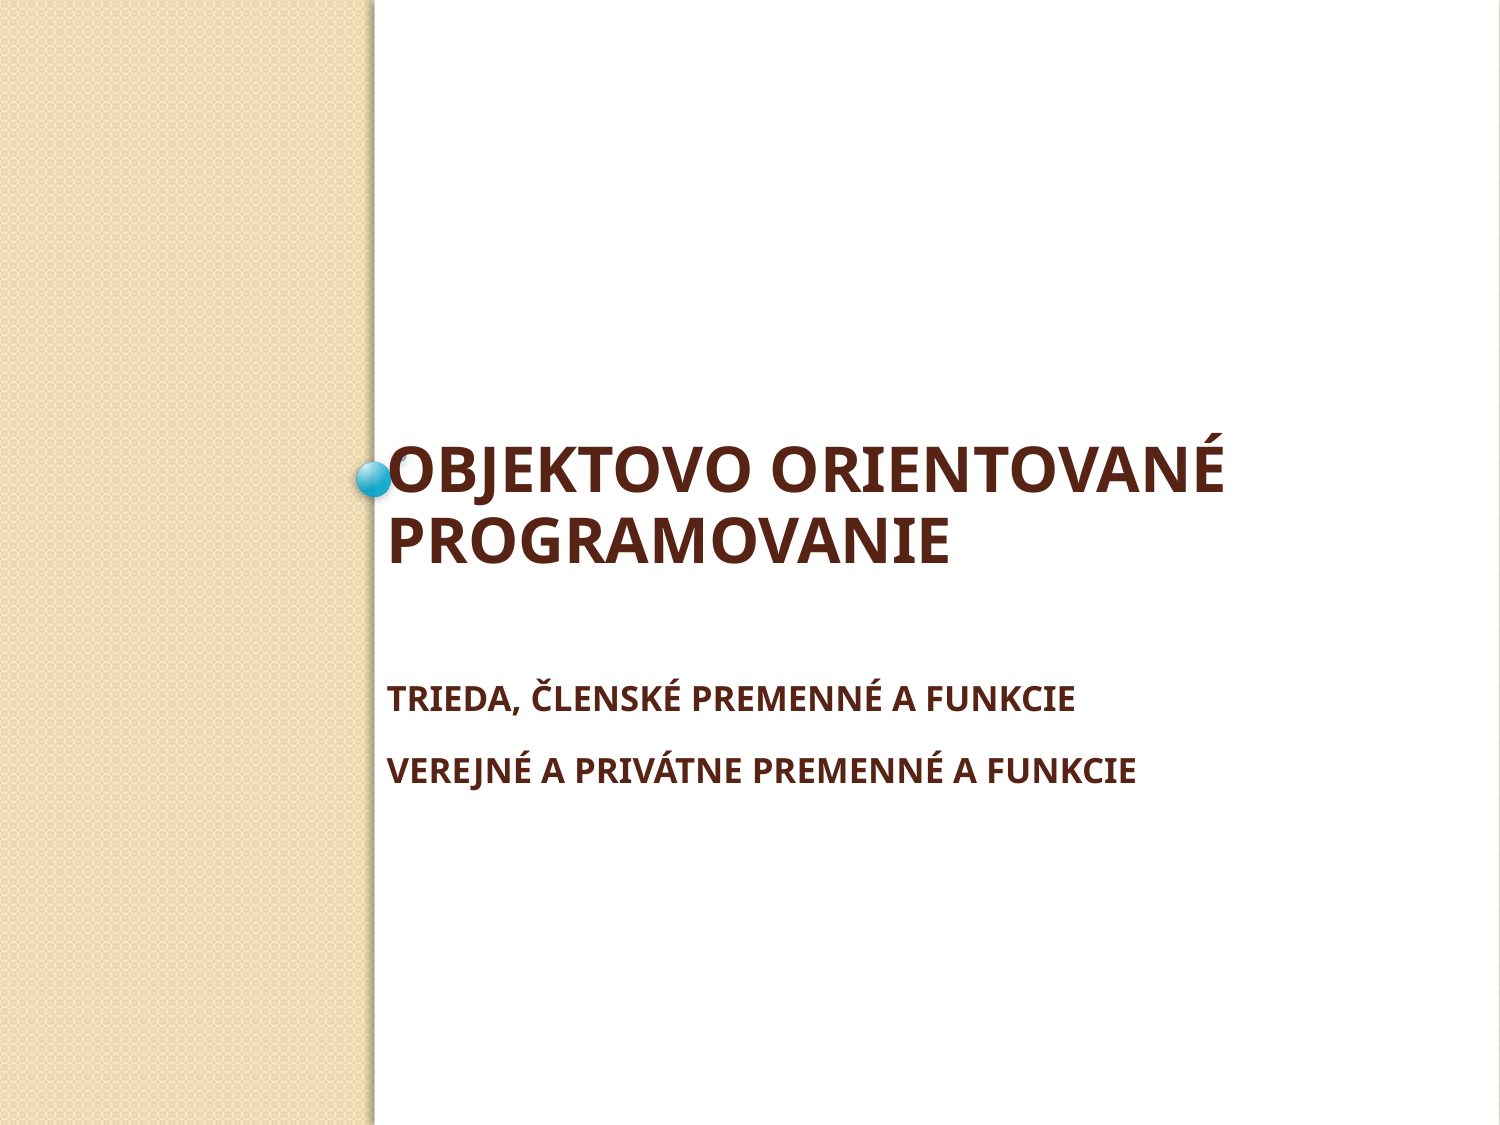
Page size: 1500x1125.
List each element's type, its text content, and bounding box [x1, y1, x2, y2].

title Objektovo orientované programovanie Trieda, členské premenné a funkcie Verejné a privátne premenné a funkcie [371, 426, 1500, 1106]
